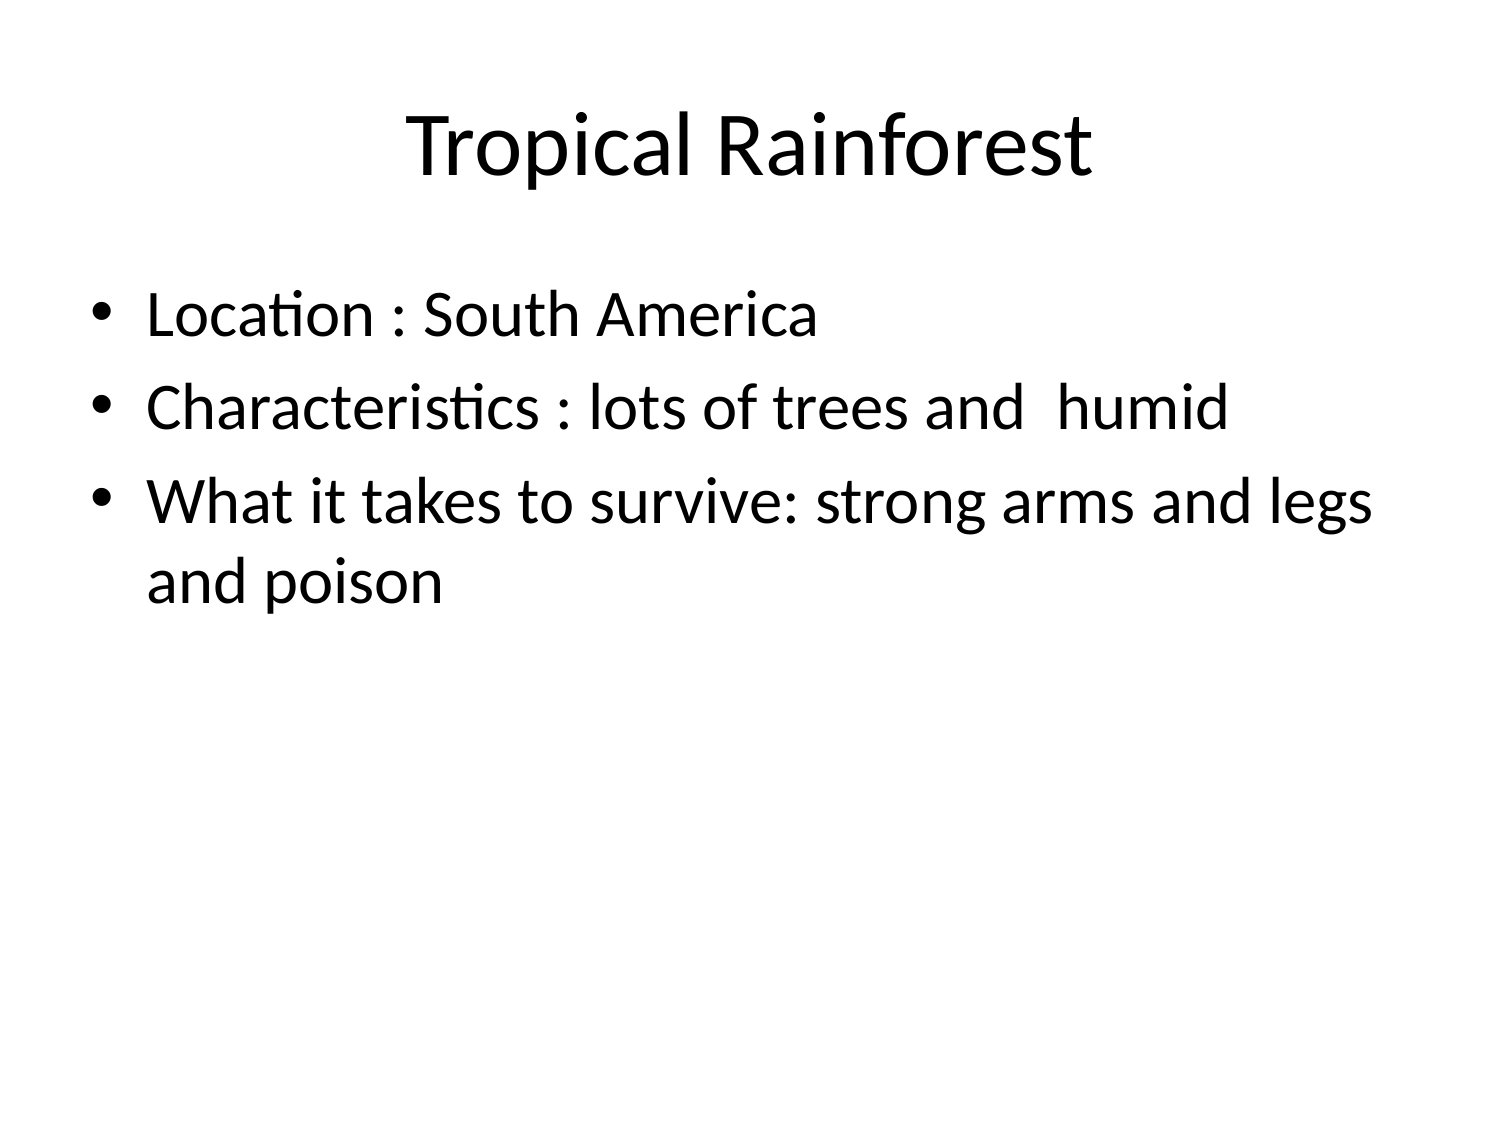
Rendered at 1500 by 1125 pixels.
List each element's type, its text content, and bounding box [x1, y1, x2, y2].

list Location : South America Characteristics : lots of trees and humid What it takes to survive: strong arms and legs and poison [75, 262, 1425, 1005]
title Tropical Rainforest [75, 45, 1425, 233]
